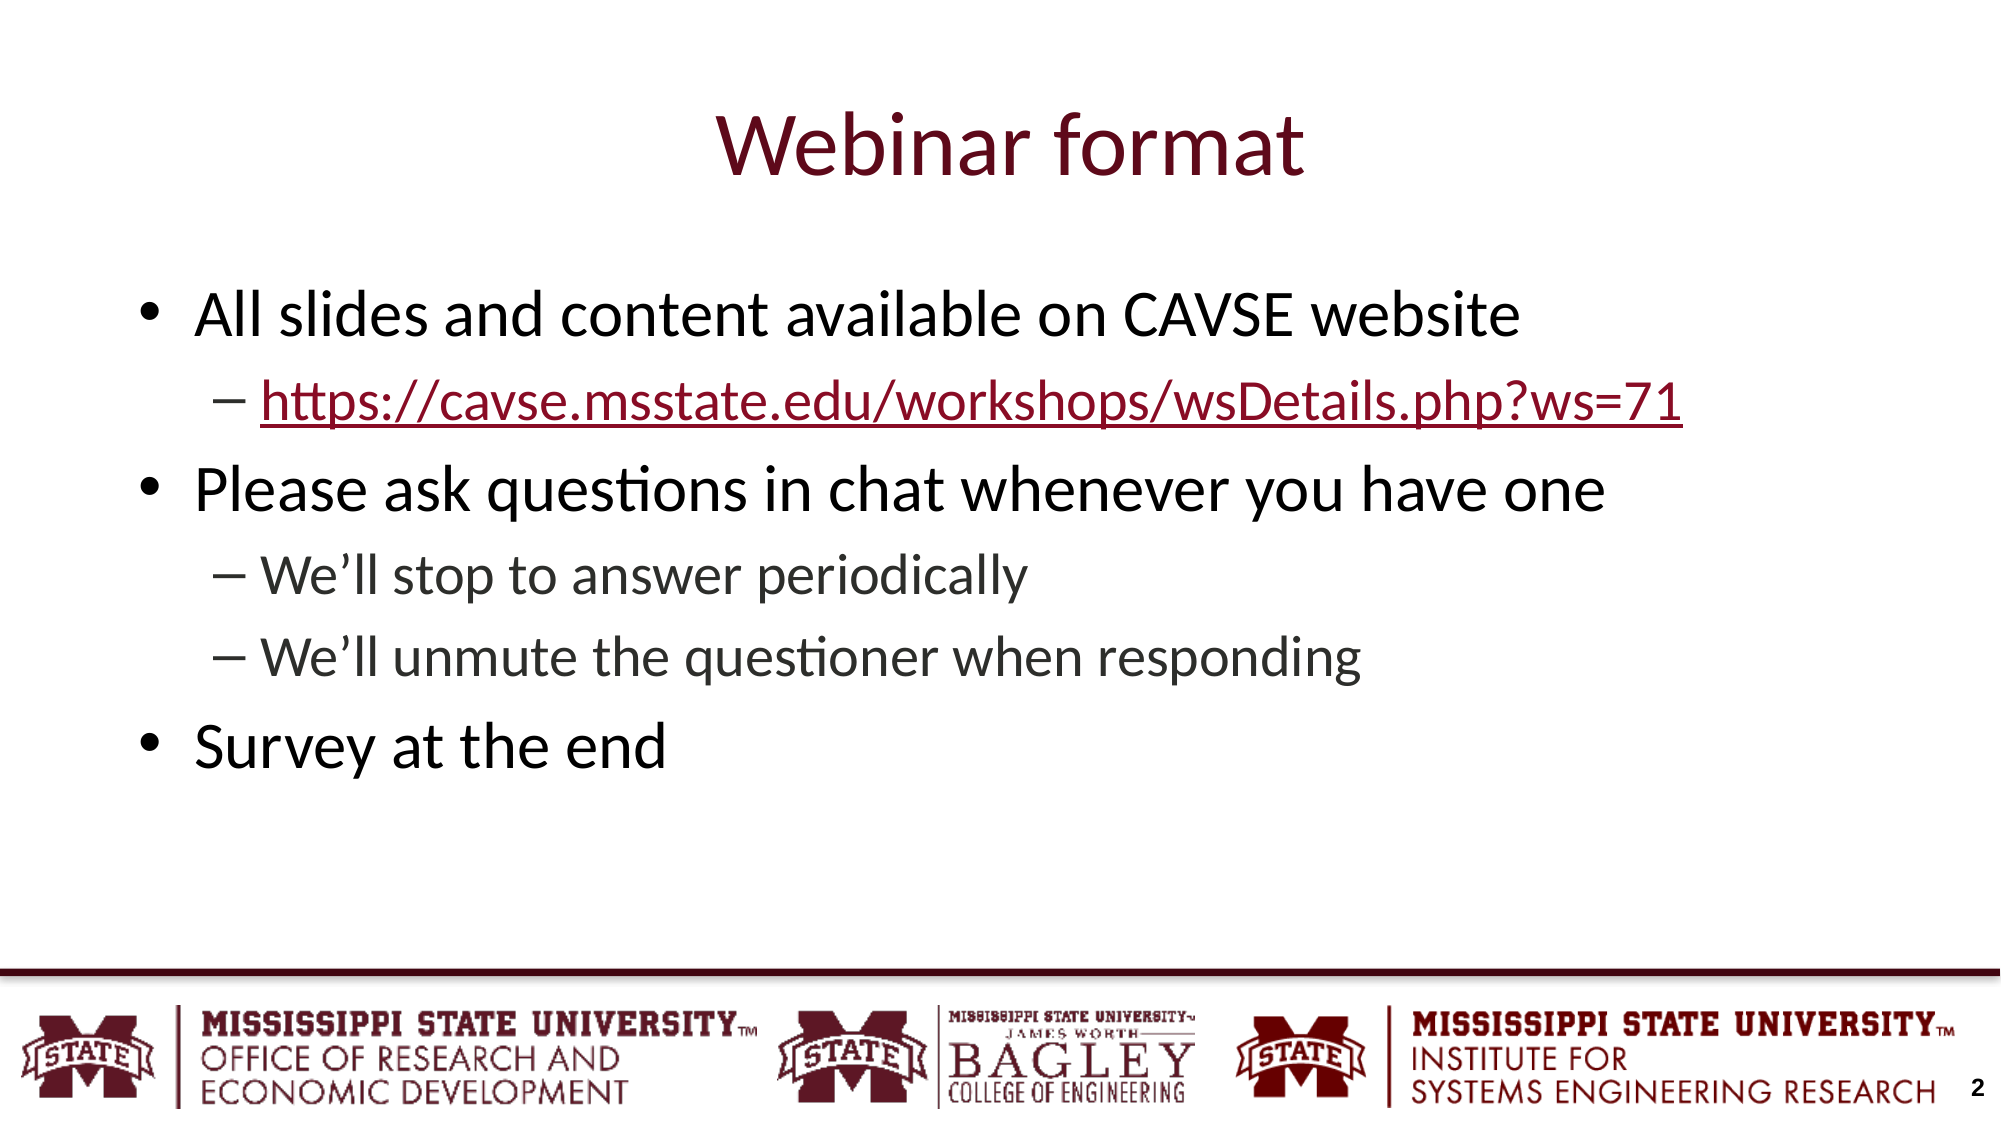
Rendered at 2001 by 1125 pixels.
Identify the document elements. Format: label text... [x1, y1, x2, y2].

list All slides and content available on CAVSE website https://cavse.msstate.edu/workshops/wsDetails.php?ws=71 Please ask questions in chat whenever you have one We’ll stop to answer periodically We’ll unmute the questioner when responding Survey at the end [123, 262, 1900, 911]
title Webinar format [123, 45, 1900, 233]
picture [1235, 1005, 1955, 1108]
picture [21, 1005, 757, 1109]
picture [777, 1005, 1195, 1109]
